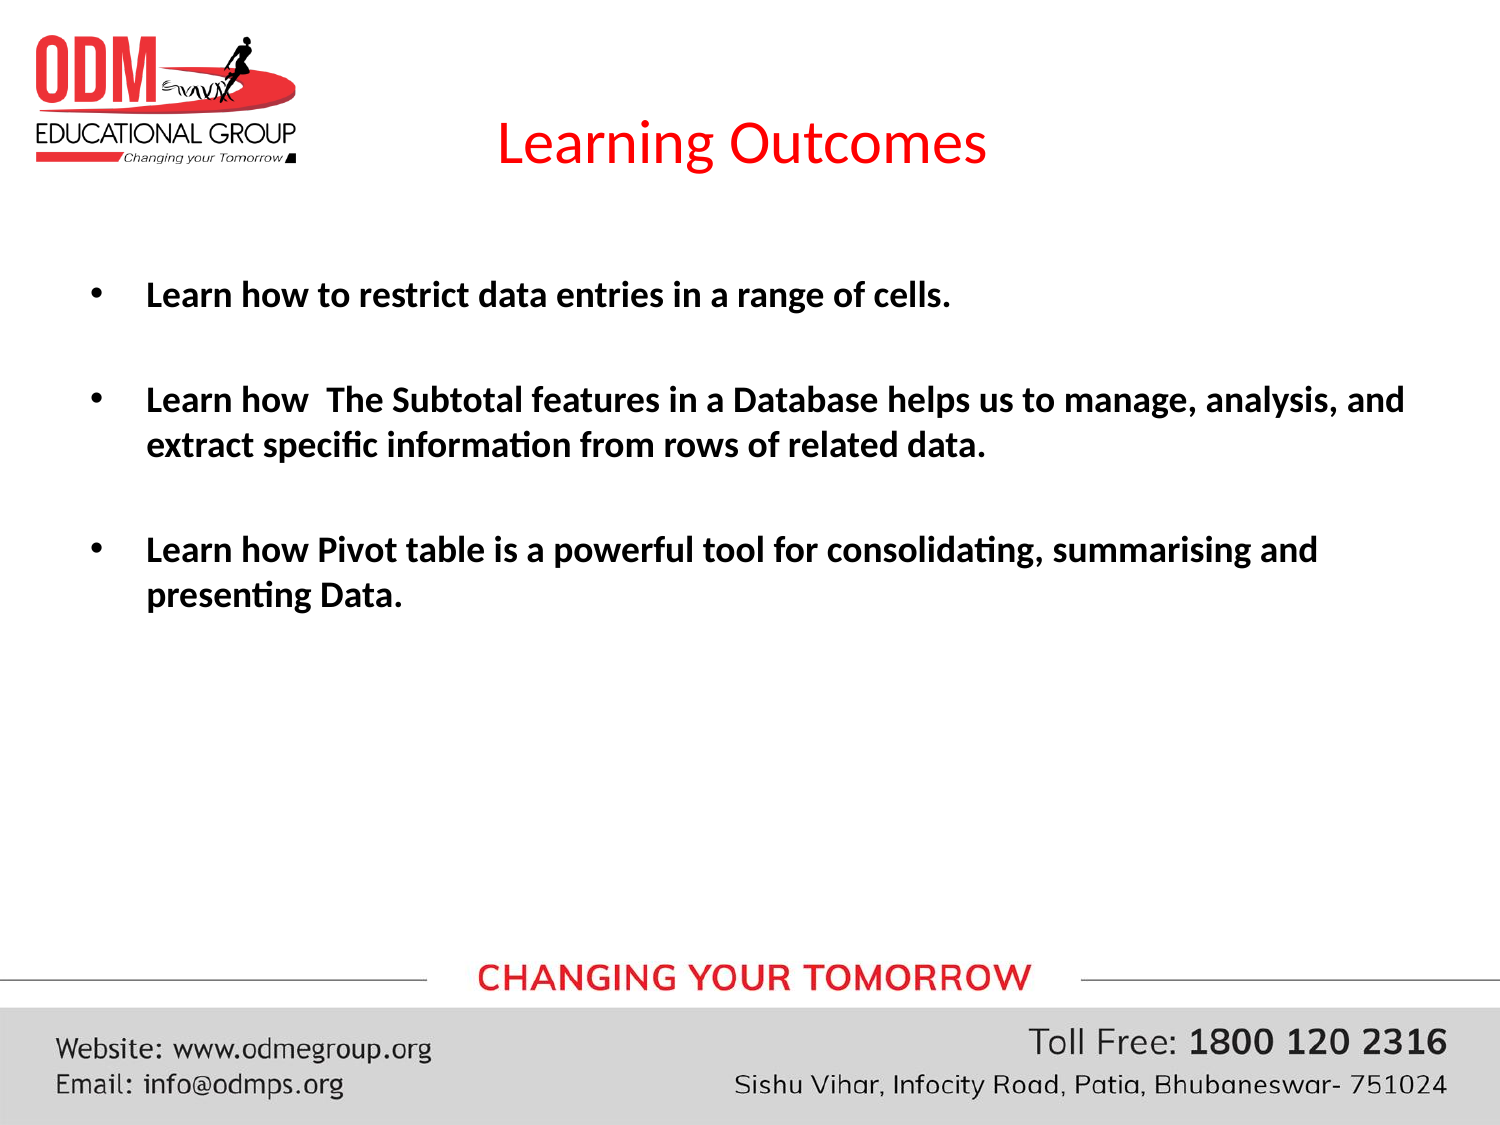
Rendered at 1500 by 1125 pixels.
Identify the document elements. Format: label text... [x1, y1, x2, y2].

title Learning Outcomes [75, 45, 1425, 233]
list Learn how to restrict data entries in a range of cells. Learn how The Subtotal features in a Database helps us to manage, analysis, and extract specific information from rows of related data. Learn how Pivot table is a powerful tool for consolidating, summarising and presenting Data. [75, 262, 1425, 1005]
picture [36, 35, 296, 164]
picture [0, 900, 1500, 1125]
